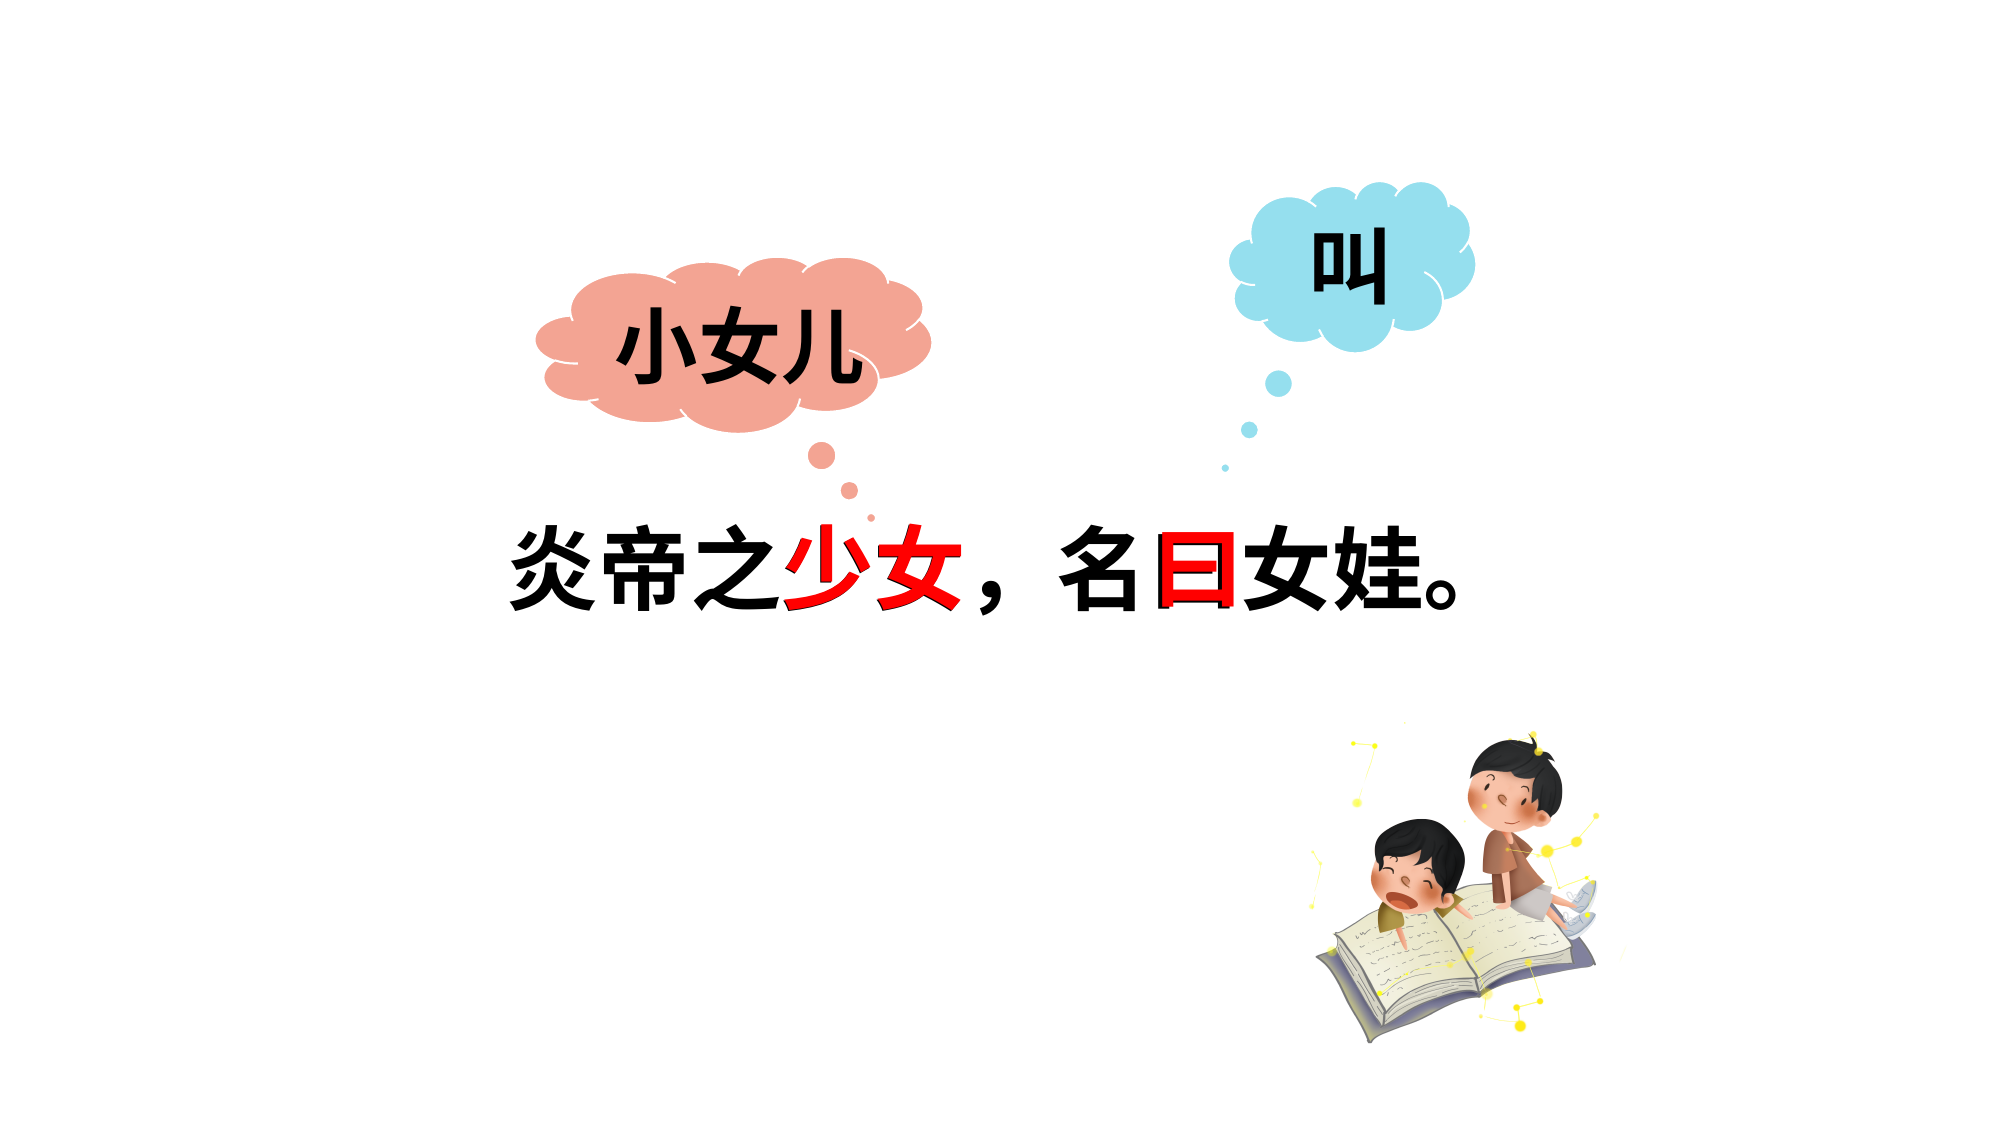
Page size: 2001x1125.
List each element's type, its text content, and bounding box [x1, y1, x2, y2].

picture [1293, 705, 1630, 1069]
text_box 曰 [1137, 502, 1260, 627]
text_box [1228, 180, 1597, 353]
text_box 少女 [767, 503, 982, 629]
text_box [534, 256, 933, 434]
text_box 炎帝之少女，名曰女娃。 [492, 493, 1508, 630]
